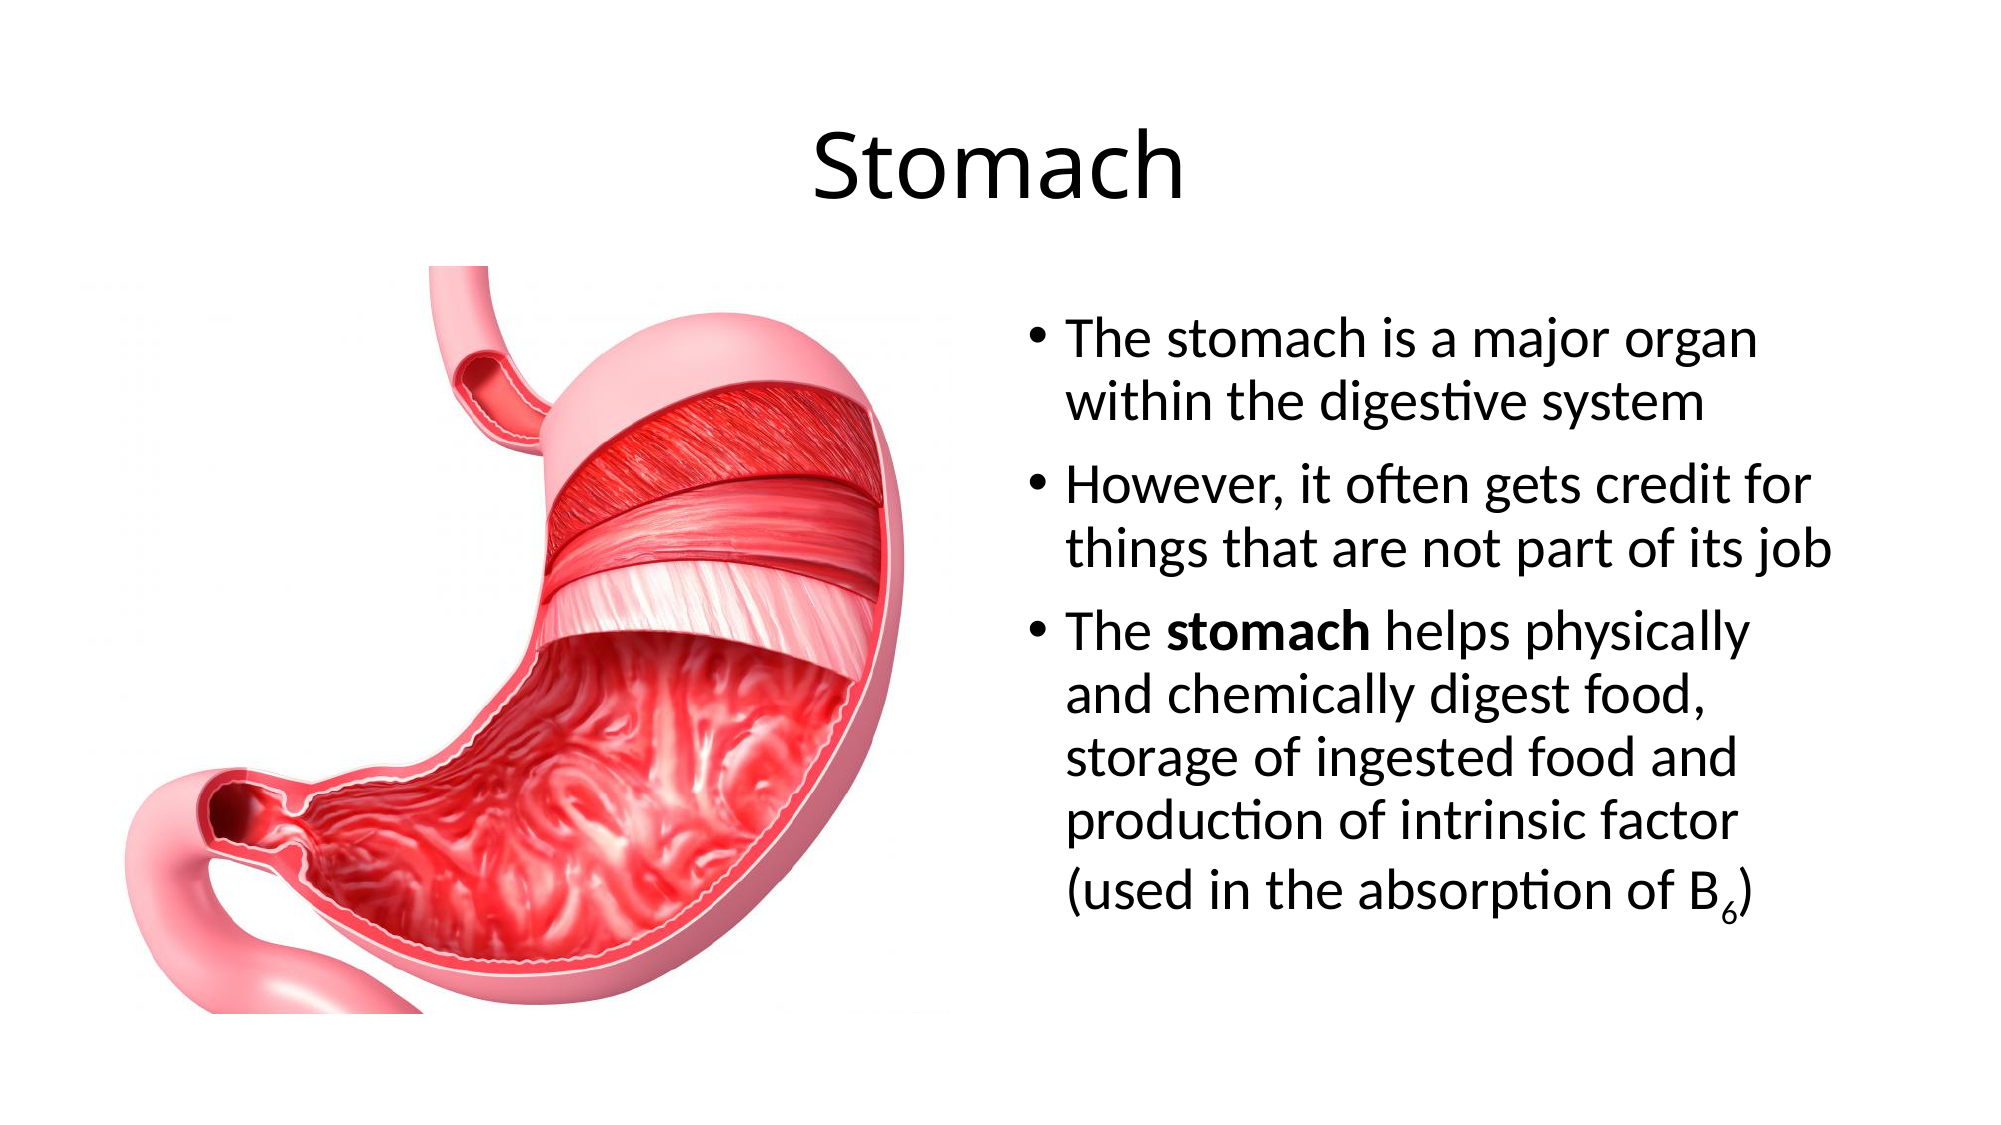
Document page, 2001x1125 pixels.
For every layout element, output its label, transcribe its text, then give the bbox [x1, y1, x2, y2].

picture [72, 266, 953, 1014]
title Stomach [137, 59, 1863, 278]
list The stomach is a major organ within the digestive system However, it often gets credit for things that are not part of its job The stomach helps physically and chemically digest food, storage of ingested food and production of intrinsic factor (used in the absorption of B6) [1012, 299, 1863, 1014]
